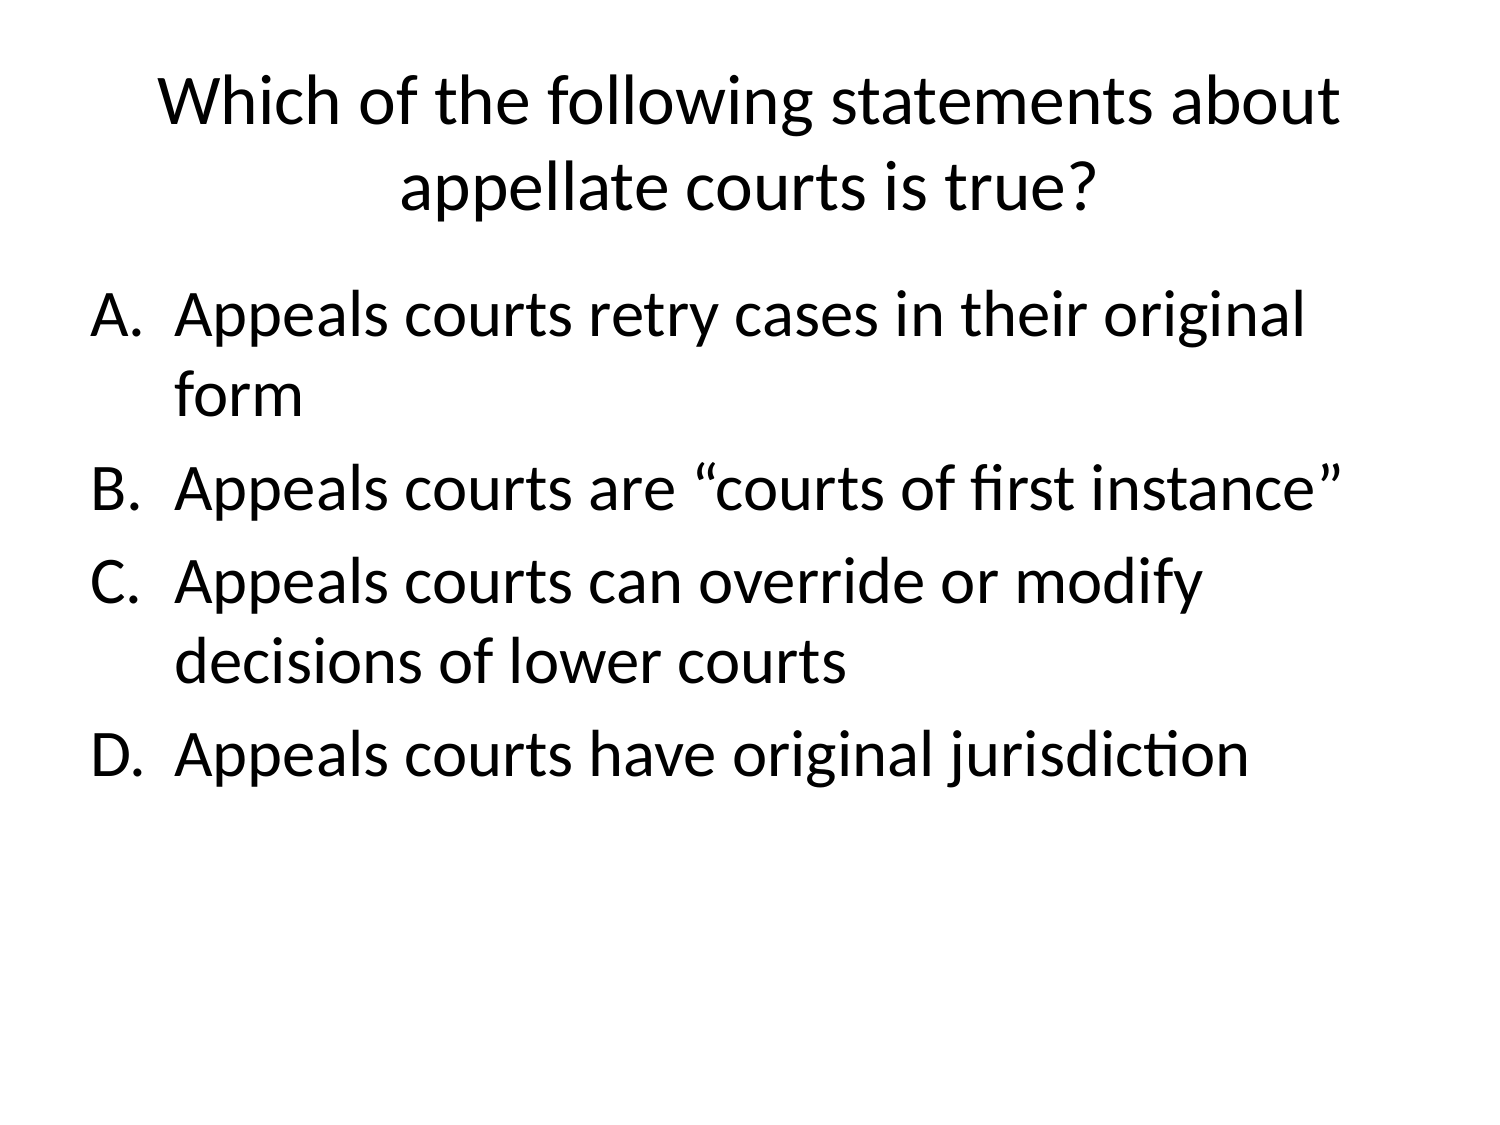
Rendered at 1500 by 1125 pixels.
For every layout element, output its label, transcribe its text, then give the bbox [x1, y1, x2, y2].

title Which of the following statements about appellate courts is true? [0, 45, 1500, 233]
list Appeals courts retry cases in their original form Appeals courts are “courts of first instance” Appeals courts can override or modify decisions of lower courts Appeals courts have original jurisdiction [75, 262, 1425, 1005]
